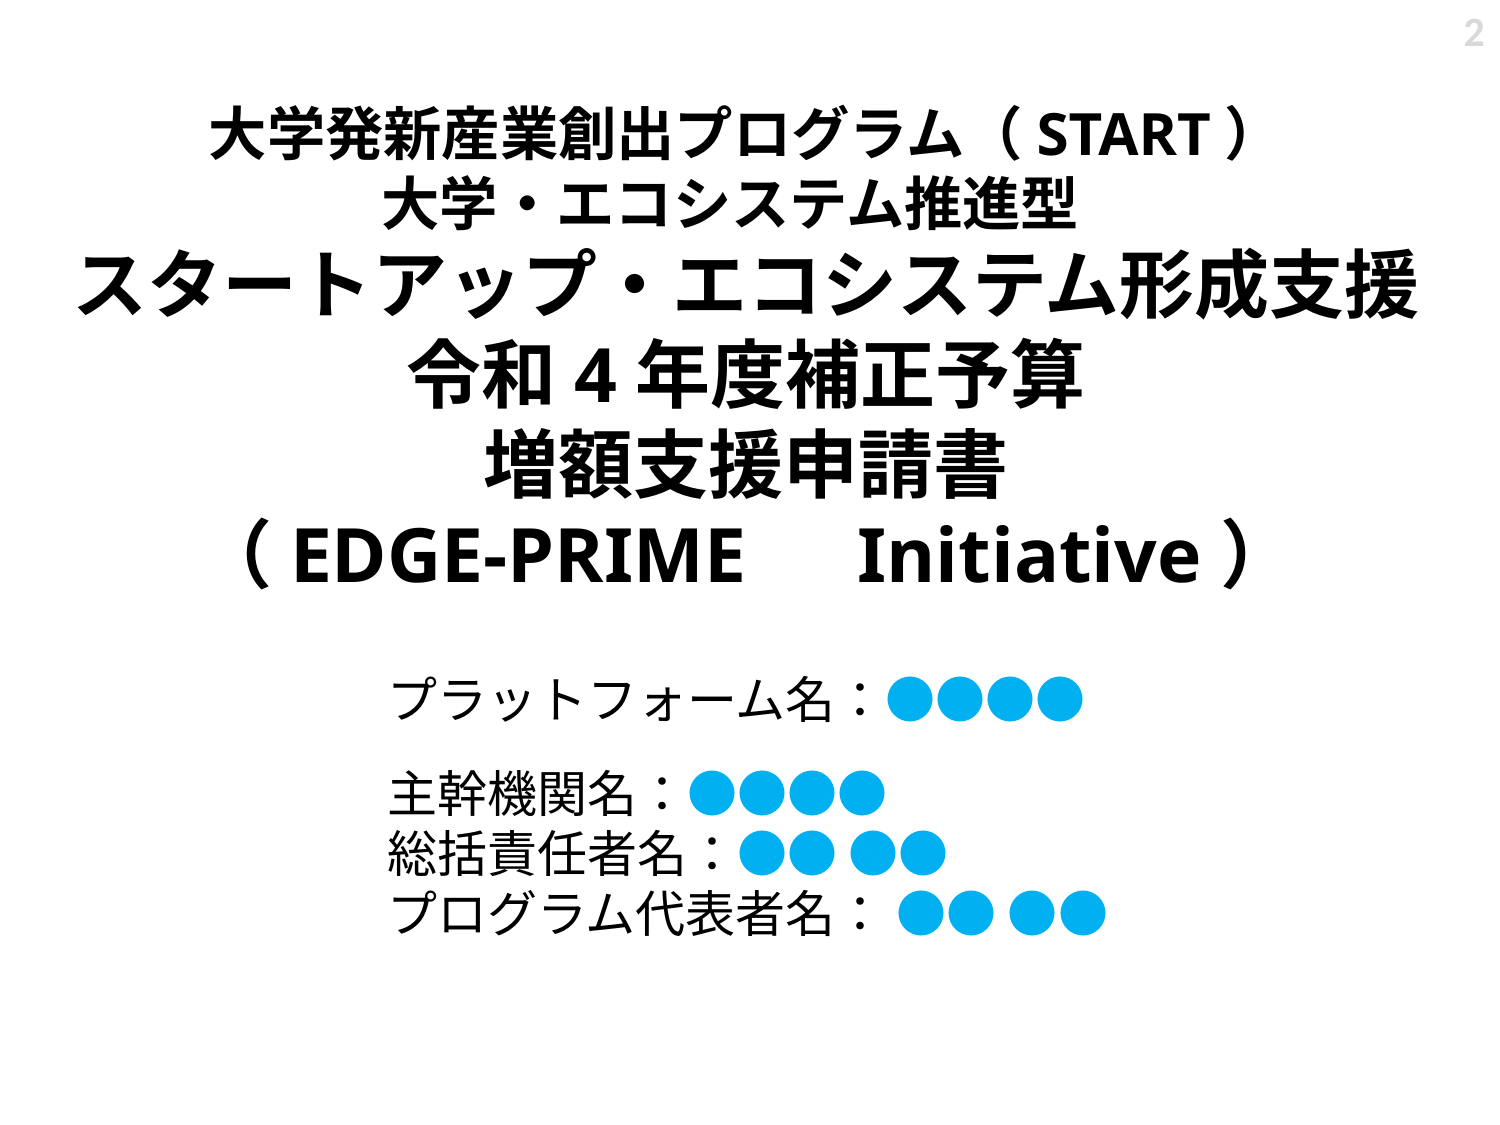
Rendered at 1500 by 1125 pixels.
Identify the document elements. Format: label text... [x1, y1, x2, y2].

text_box プラットフォーム名：●●●● [372, 660, 1128, 736]
text_box 大学発新産業創出プログラム（START） 大学・エコシステム推進型 スタートアップ・エコシステム形成支援 令和4年度補正予算 増額支援申請書 （EDGE-PRIME Initiative） [57, 89, 1435, 605]
text_box 主幹機関名：●●●● 総括責任者名：●● ●● プログラム代表者名： ●● ●● [372, 755, 1128, 951]
slide_number 2 [1149, 0, 1500, 60]
